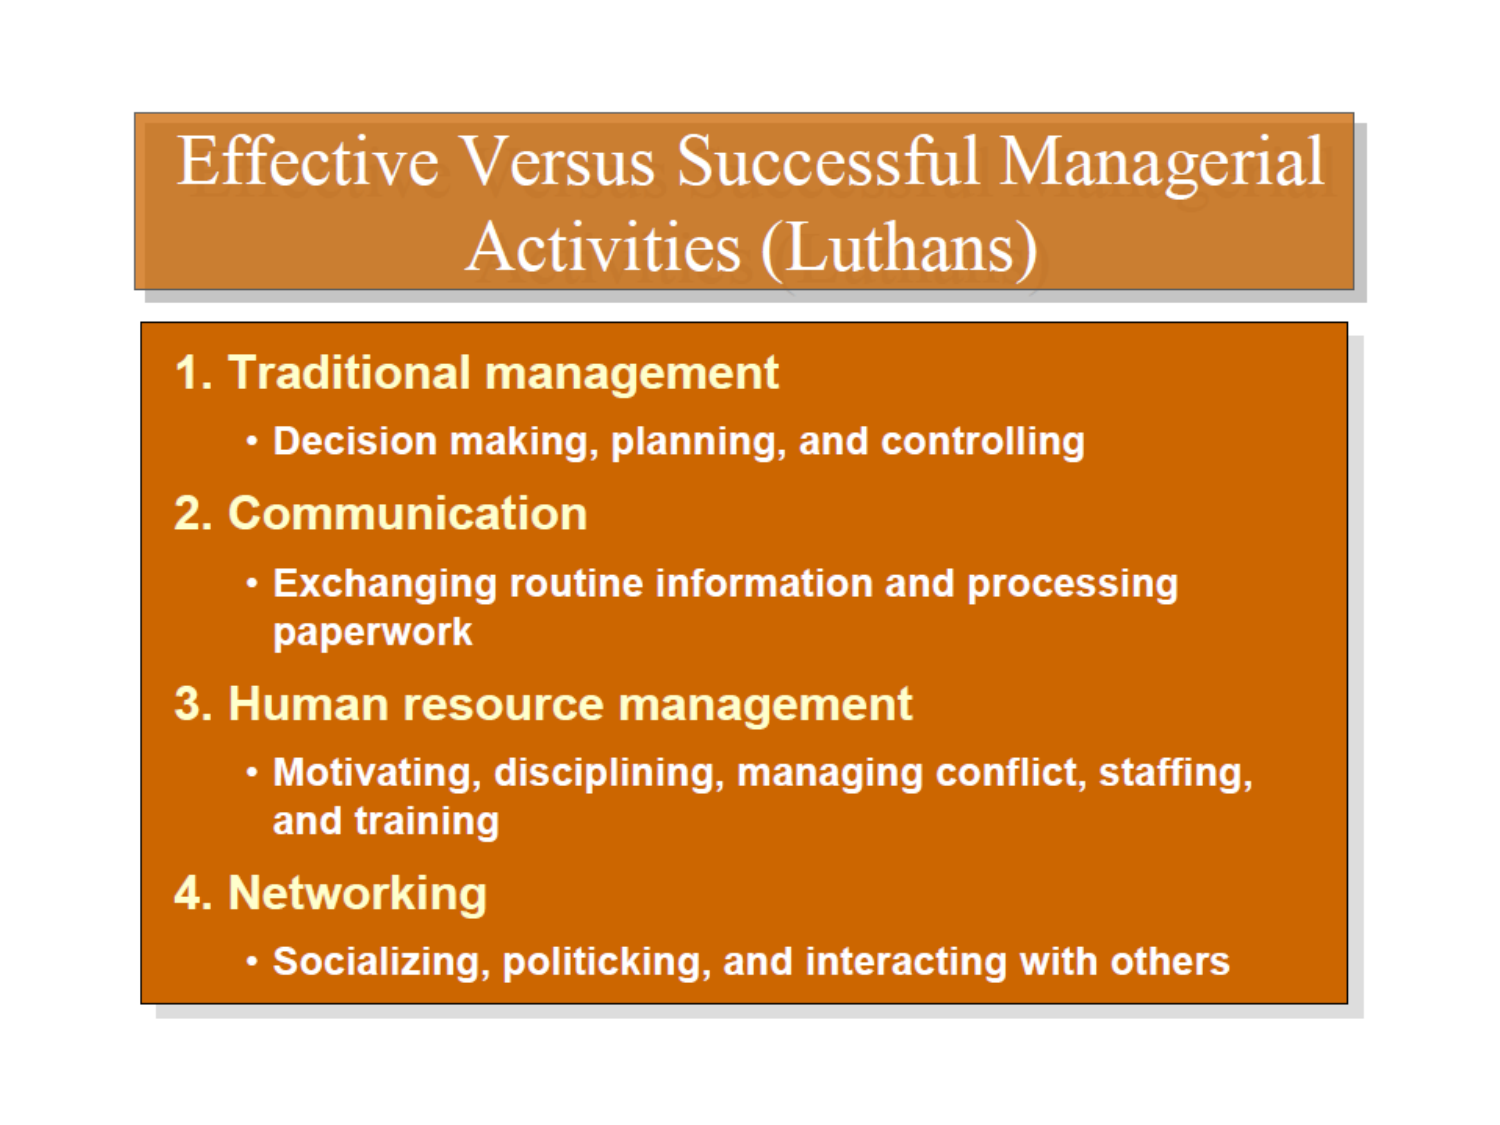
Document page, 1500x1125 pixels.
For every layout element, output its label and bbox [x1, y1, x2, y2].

picture [103, 102, 1397, 1023]
